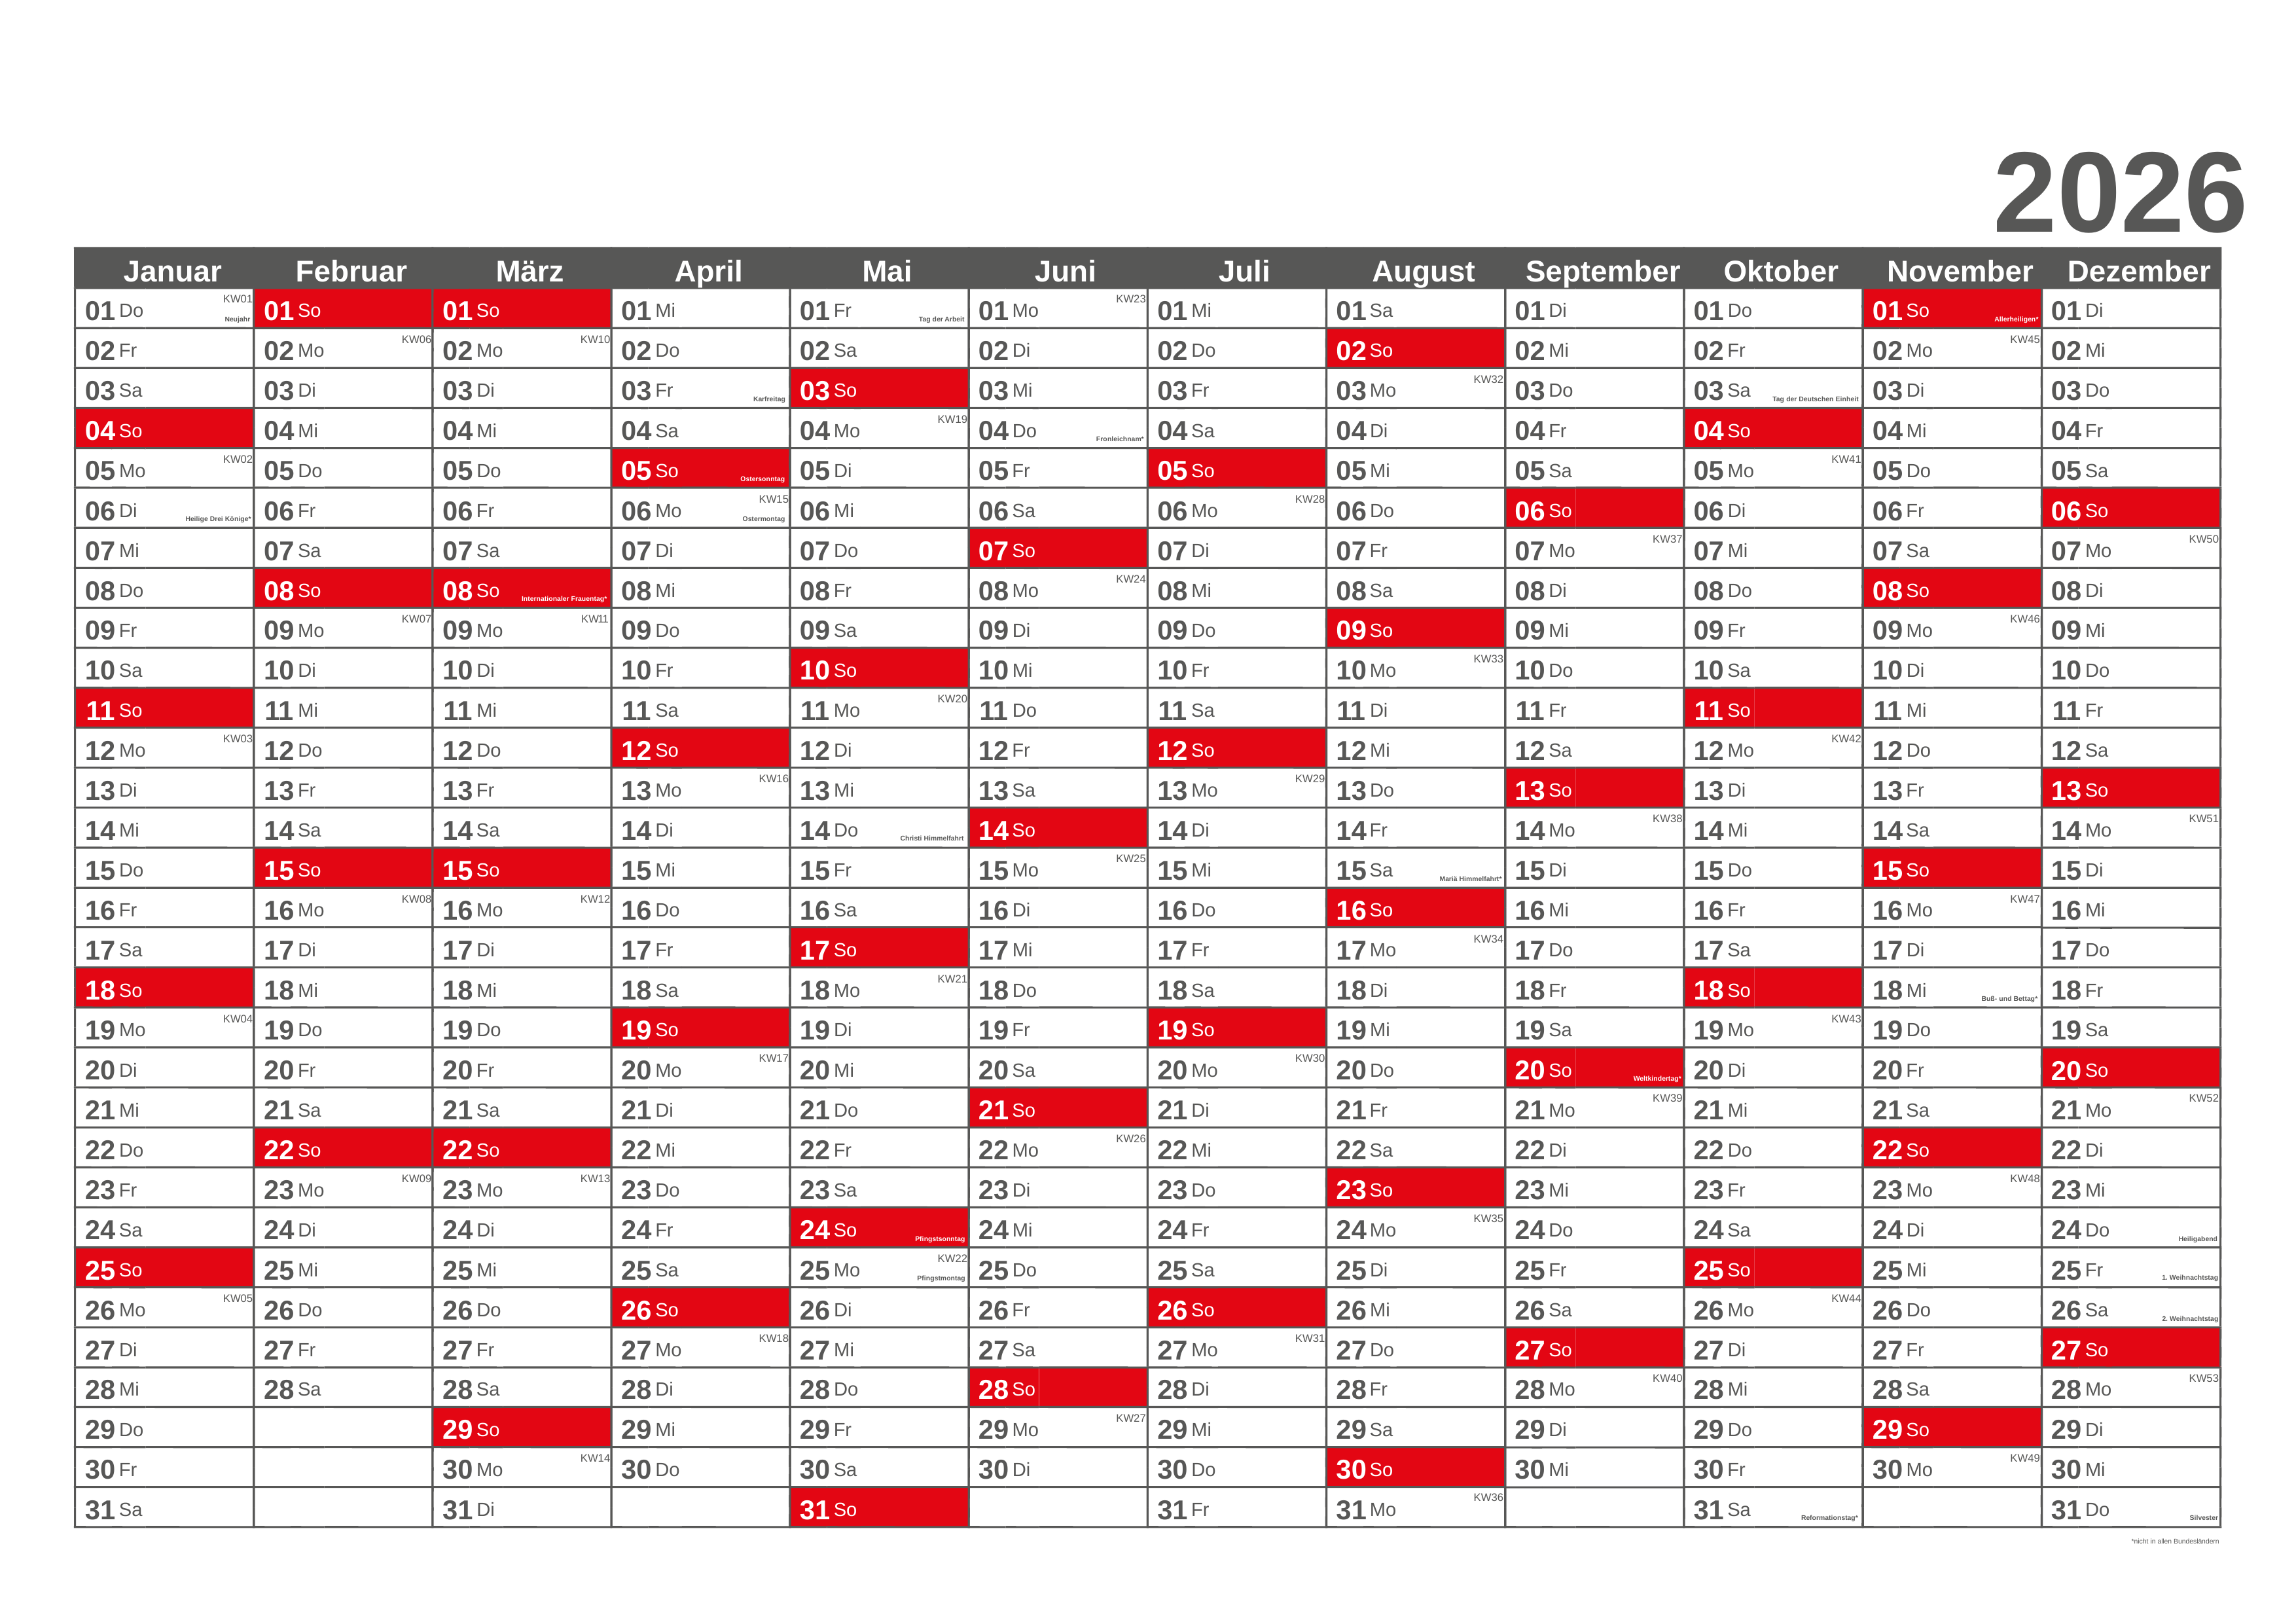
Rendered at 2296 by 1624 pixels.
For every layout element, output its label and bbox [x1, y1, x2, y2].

text_box [4, 0, 2291, 1624]
